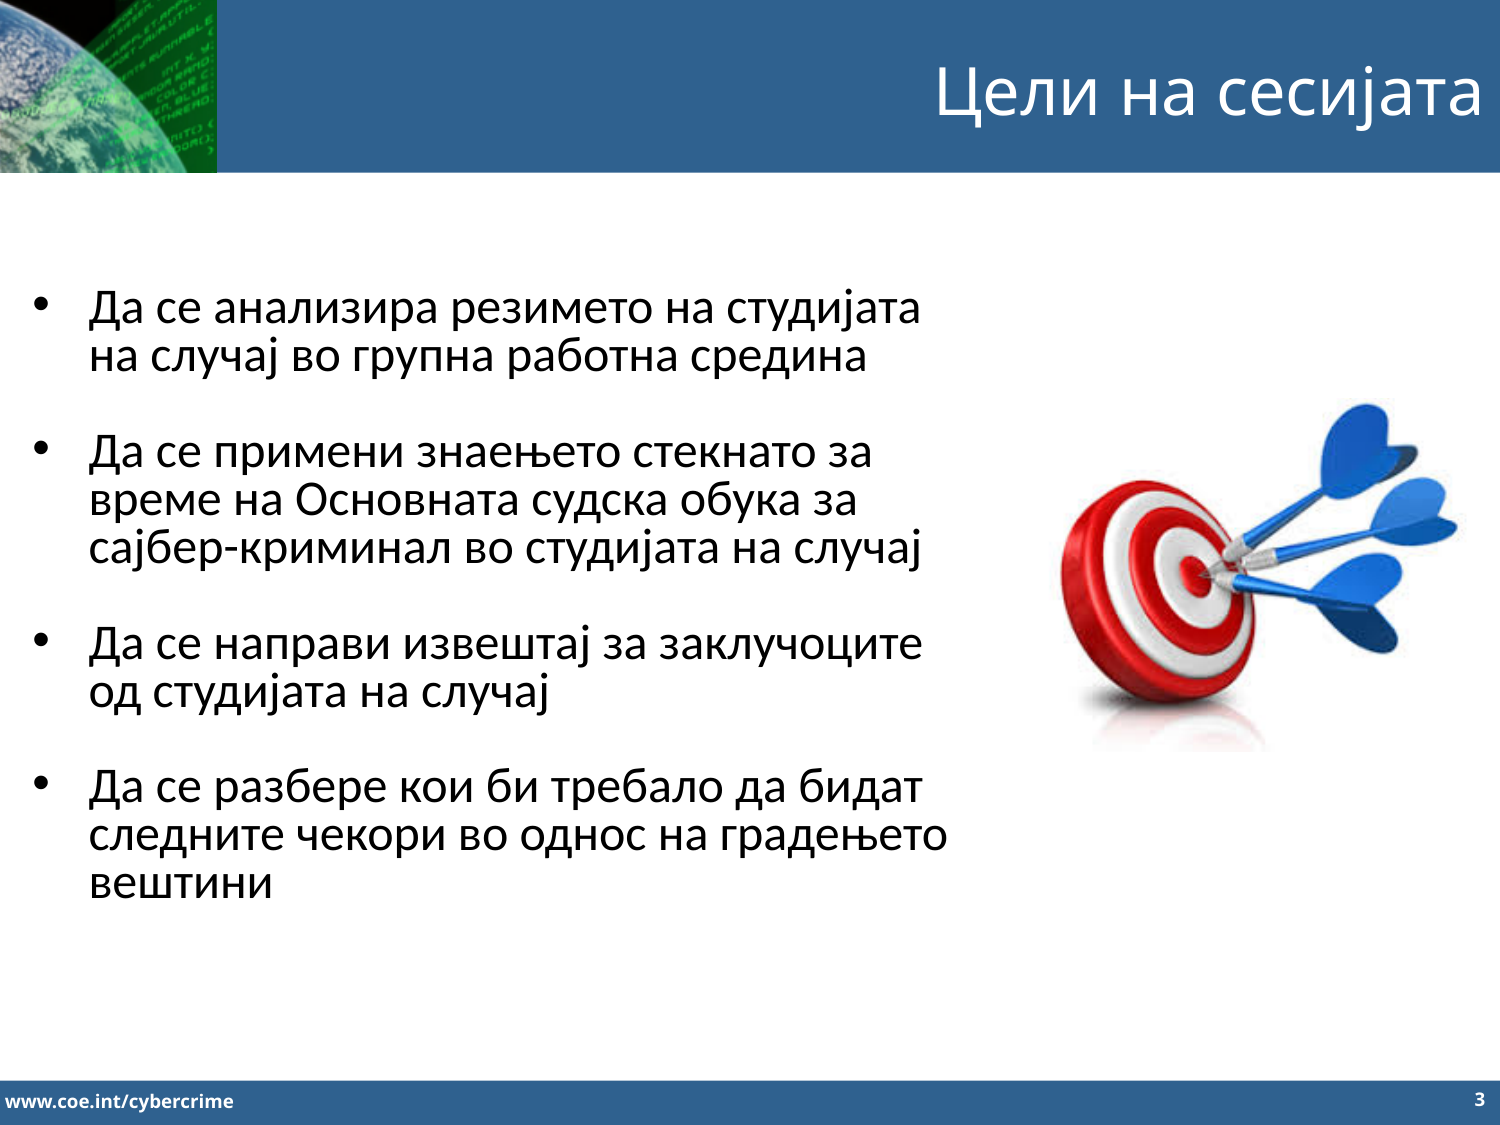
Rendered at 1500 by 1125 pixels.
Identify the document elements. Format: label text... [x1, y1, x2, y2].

picture [0, 1, 217, 173]
text_box Цели на сесијата [229, 12, 1500, 166]
picture [1021, 398, 1483, 752]
text_box Да се анализира резимето на студијата на случај во групна работна средина Да се примени знаењето стекнато за време на Основната судска обука за сајбер-криминал во студијата на случај Да се направи извештај за заклучоците од студијата на случај Да се разбере кои би требало да бидат следните чекори во однос на градењето вештини [17, 217, 976, 916]
slide_number 3 [1162, 1080, 1500, 1125]
